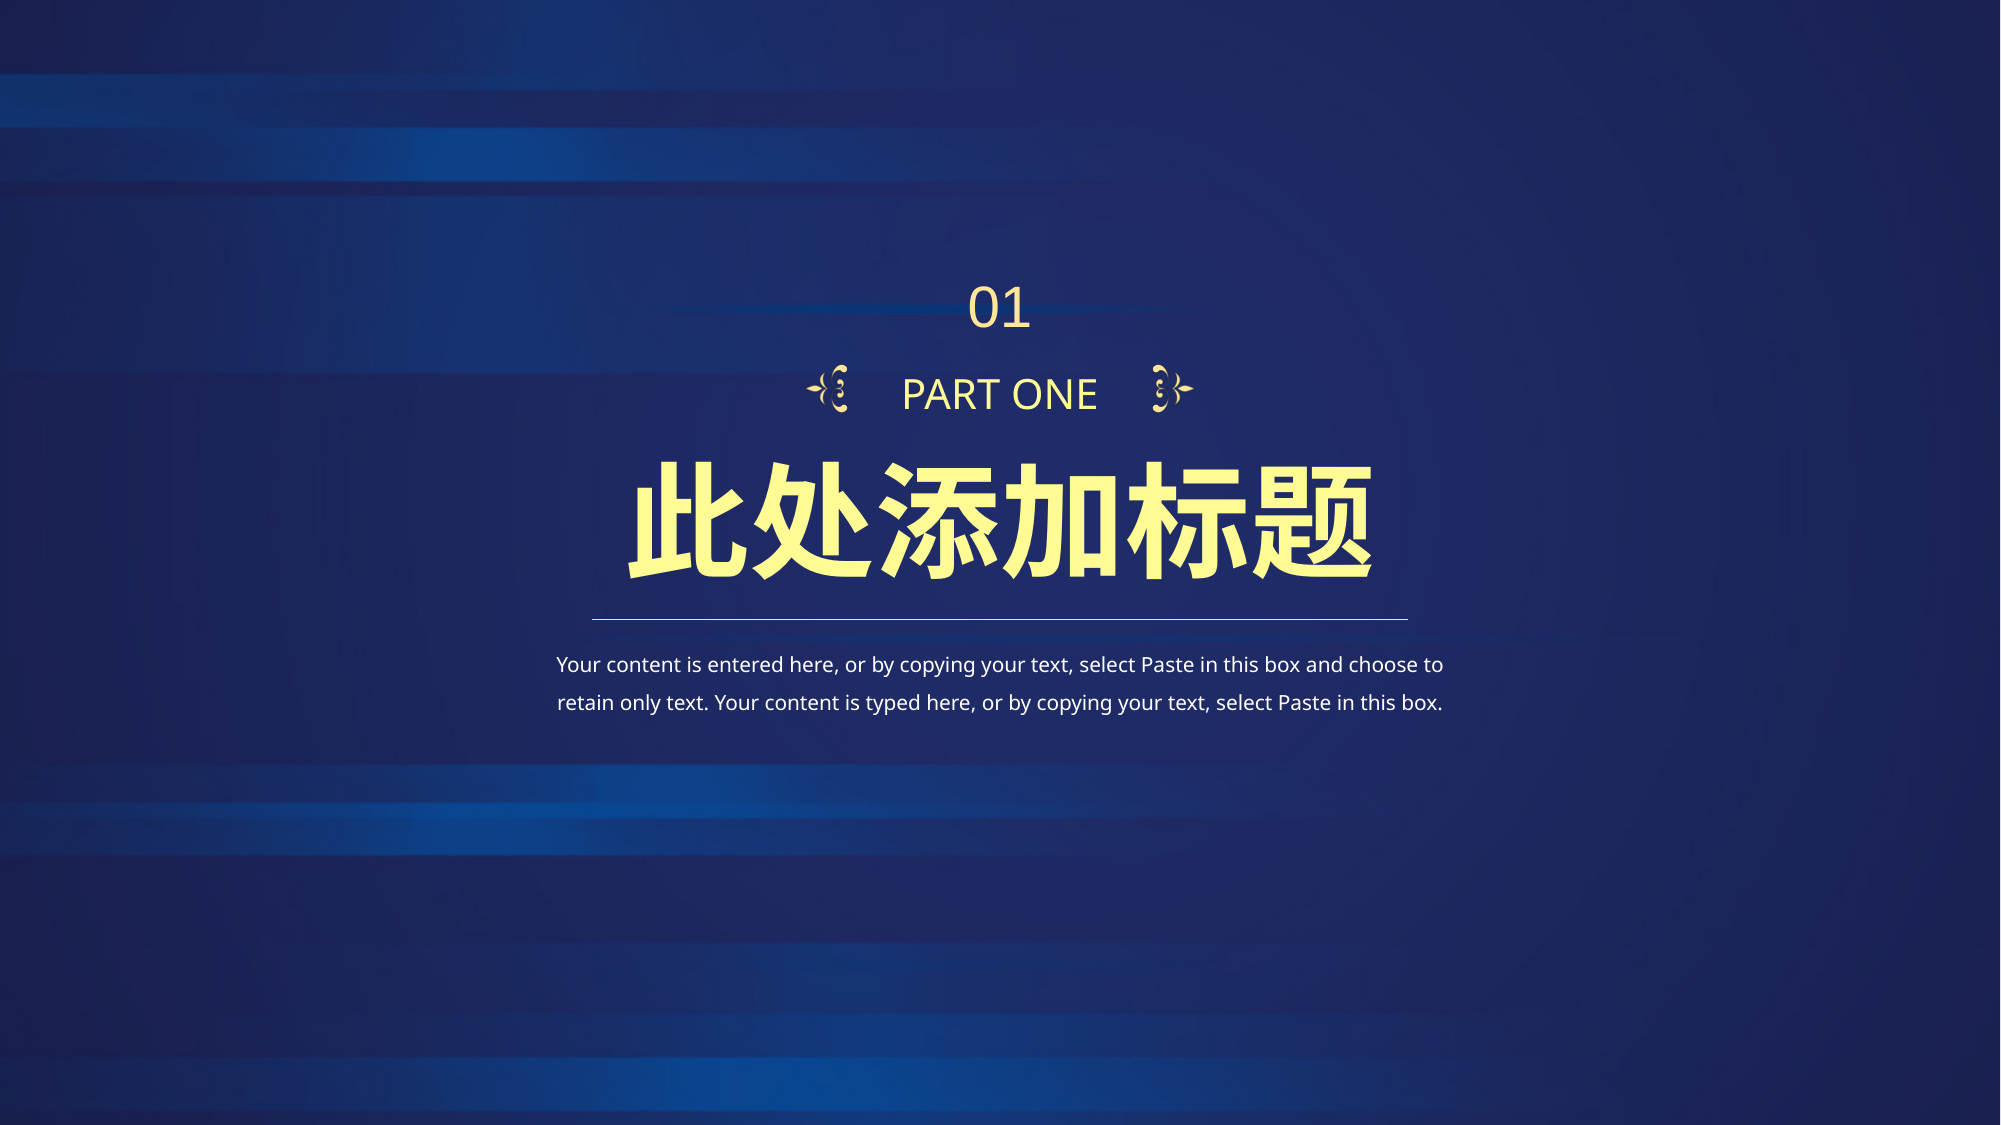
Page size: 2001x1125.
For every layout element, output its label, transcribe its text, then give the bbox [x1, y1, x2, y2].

picture [0, 0, 2001, 1125]
text_box 01 [948, 261, 1052, 347]
text_box Your content is entered here, or by copying your text, select Paste in this box and choose to retain only text. Your content is typed here, or by copying your text, select Paste in this box. [534, 632, 1466, 722]
text_box 此处添加标题 [610, 436, 1390, 602]
text_box PART ONE [865, 360, 1135, 426]
